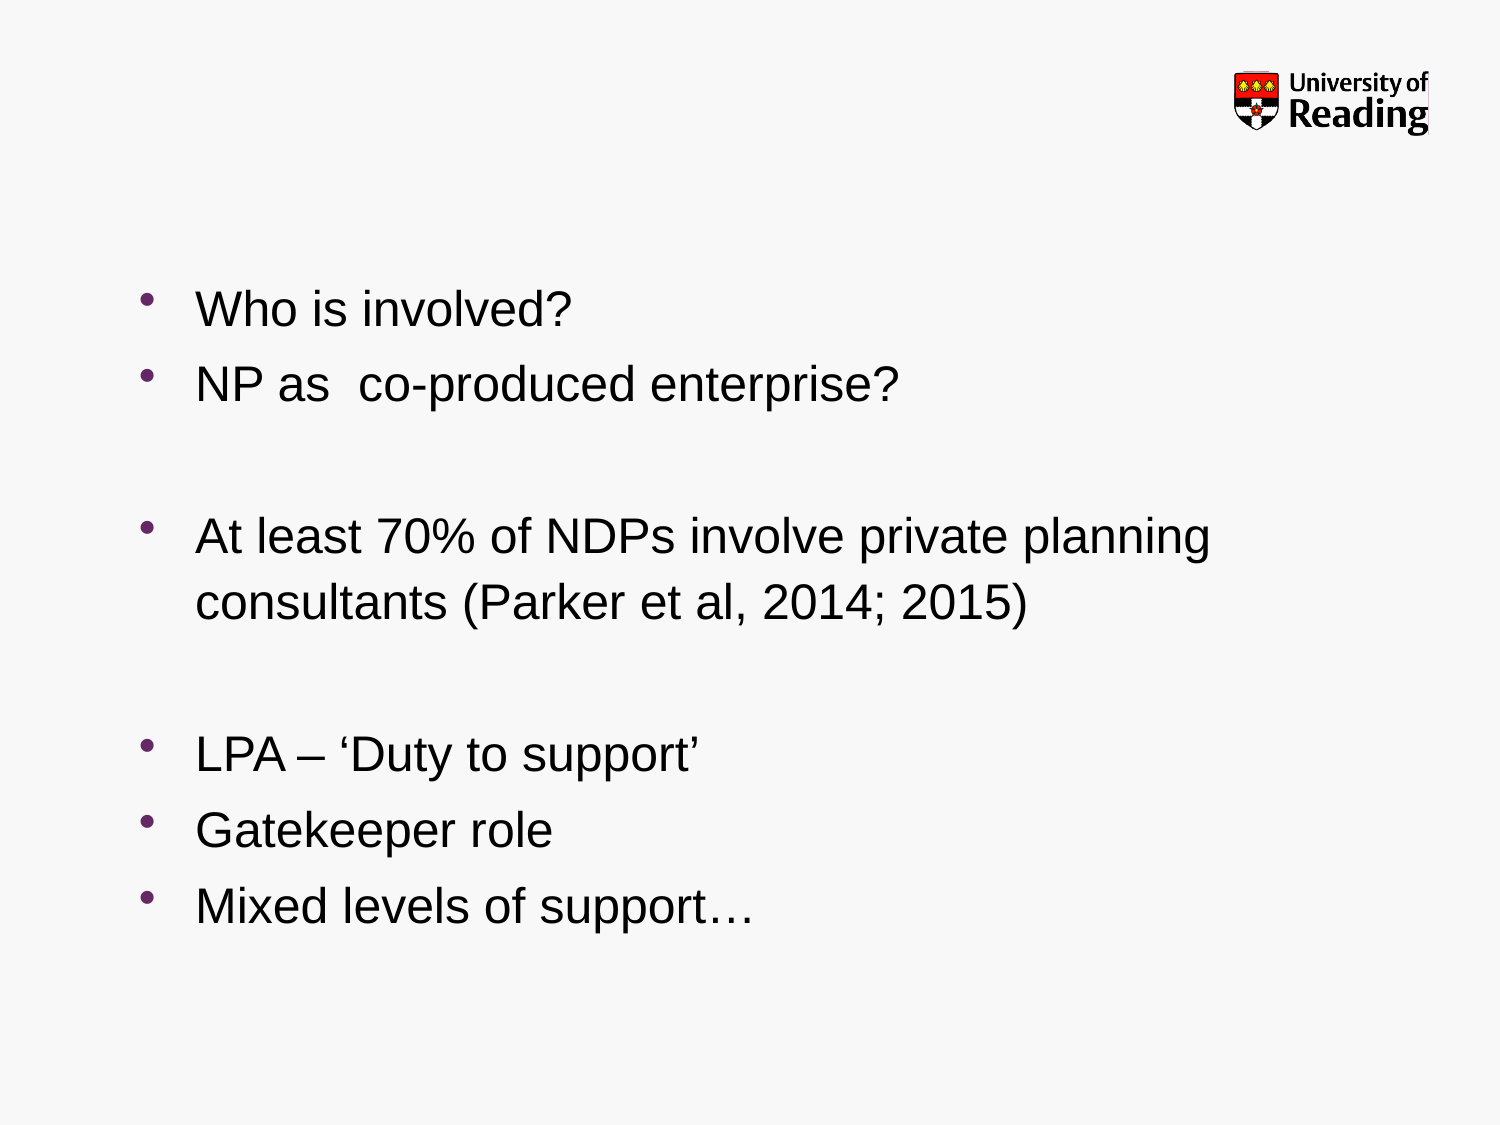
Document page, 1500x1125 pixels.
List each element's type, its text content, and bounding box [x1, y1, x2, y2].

list Who is involved? NP as co-produced enterprise? At least 70% of NDPs involve private planning consultants (Parker et al, 2014; 2015) LPA – ‘Duty to support’ Gatekeeper role Mixed levels of support… [123, 262, 1426, 976]
picture [1234, 71, 1429, 136]
